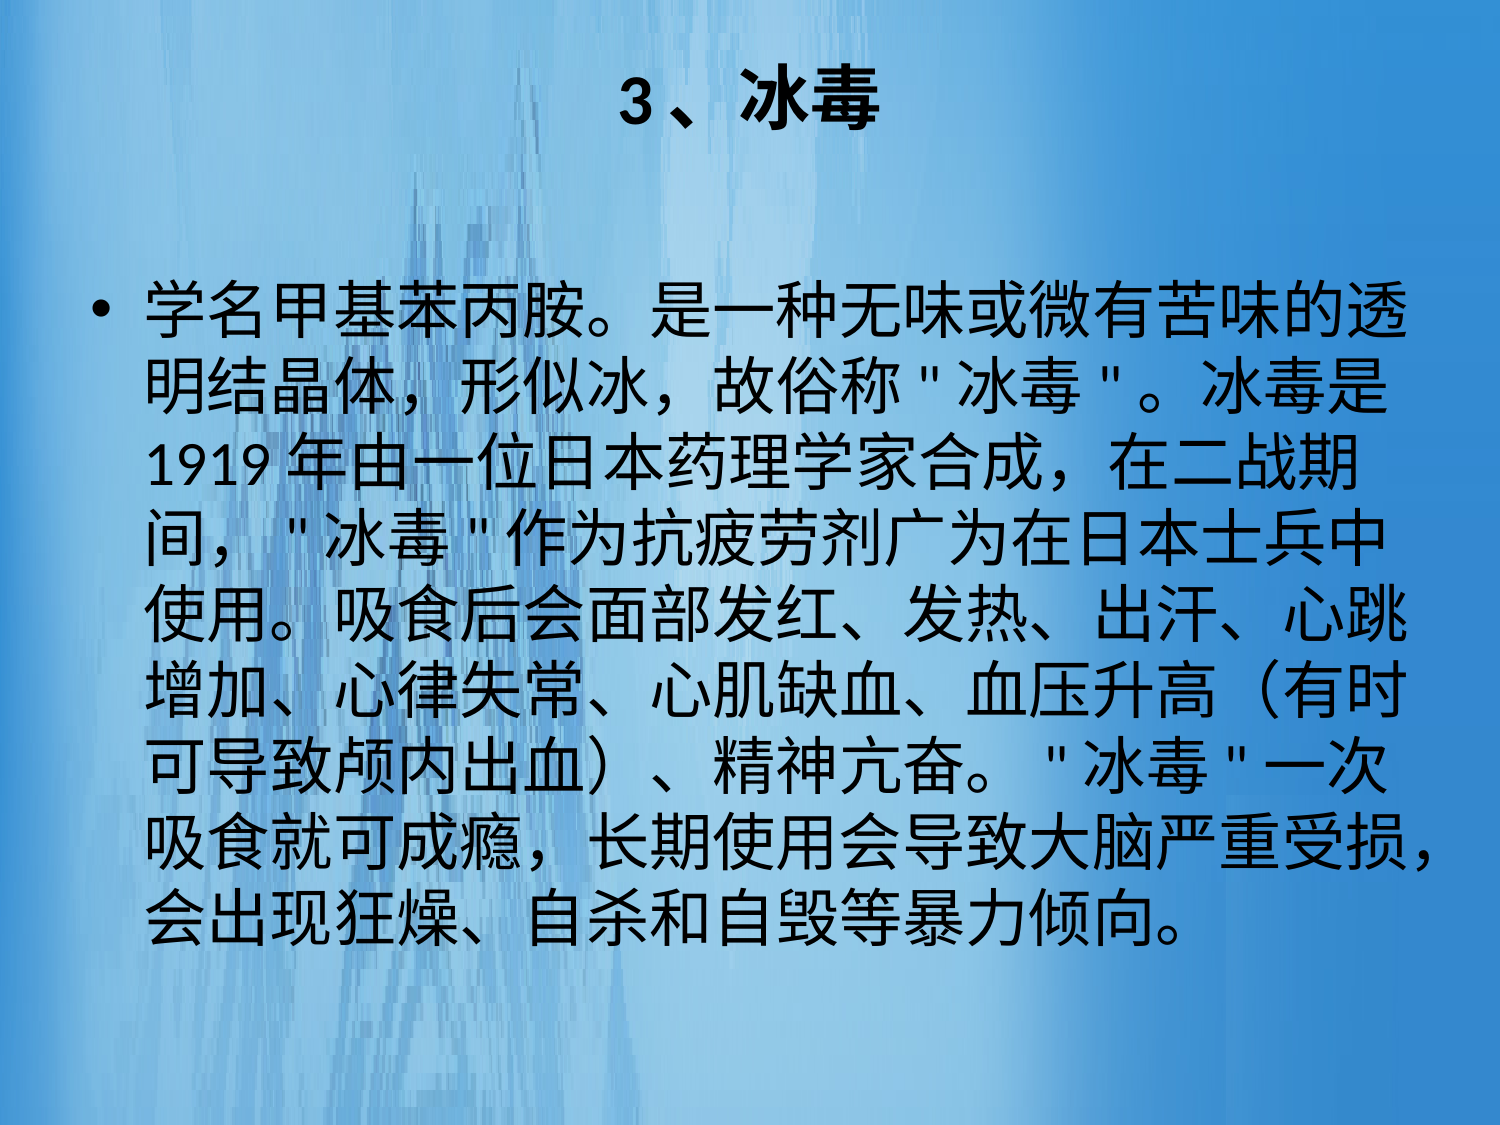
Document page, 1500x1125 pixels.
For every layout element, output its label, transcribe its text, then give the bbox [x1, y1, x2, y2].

picture [0, 0, 1500, 1125]
title 3、冰毒 [75, 45, 1425, 233]
list 学名甲基苯丙胺。是一种无味或微有苦味的透明结晶体，形似冰，故俗称"冰毒"。冰毒是1919年由一位日本药理学家合成，在二战期间，"冰毒"作为抗疲劳剂广为在日本士兵中使用。吸食后会面部发红、发热、出汗、心跳增加、心律失常、心肌缺血、血压升高（有时可导致颅内出血）、精神亢奋。"冰毒"一次吸食就可成瘾，长期使用会导致大脑严重受损，会出现狂燥、自杀和自毁等暴力倾向。 [75, 262, 1425, 1005]
